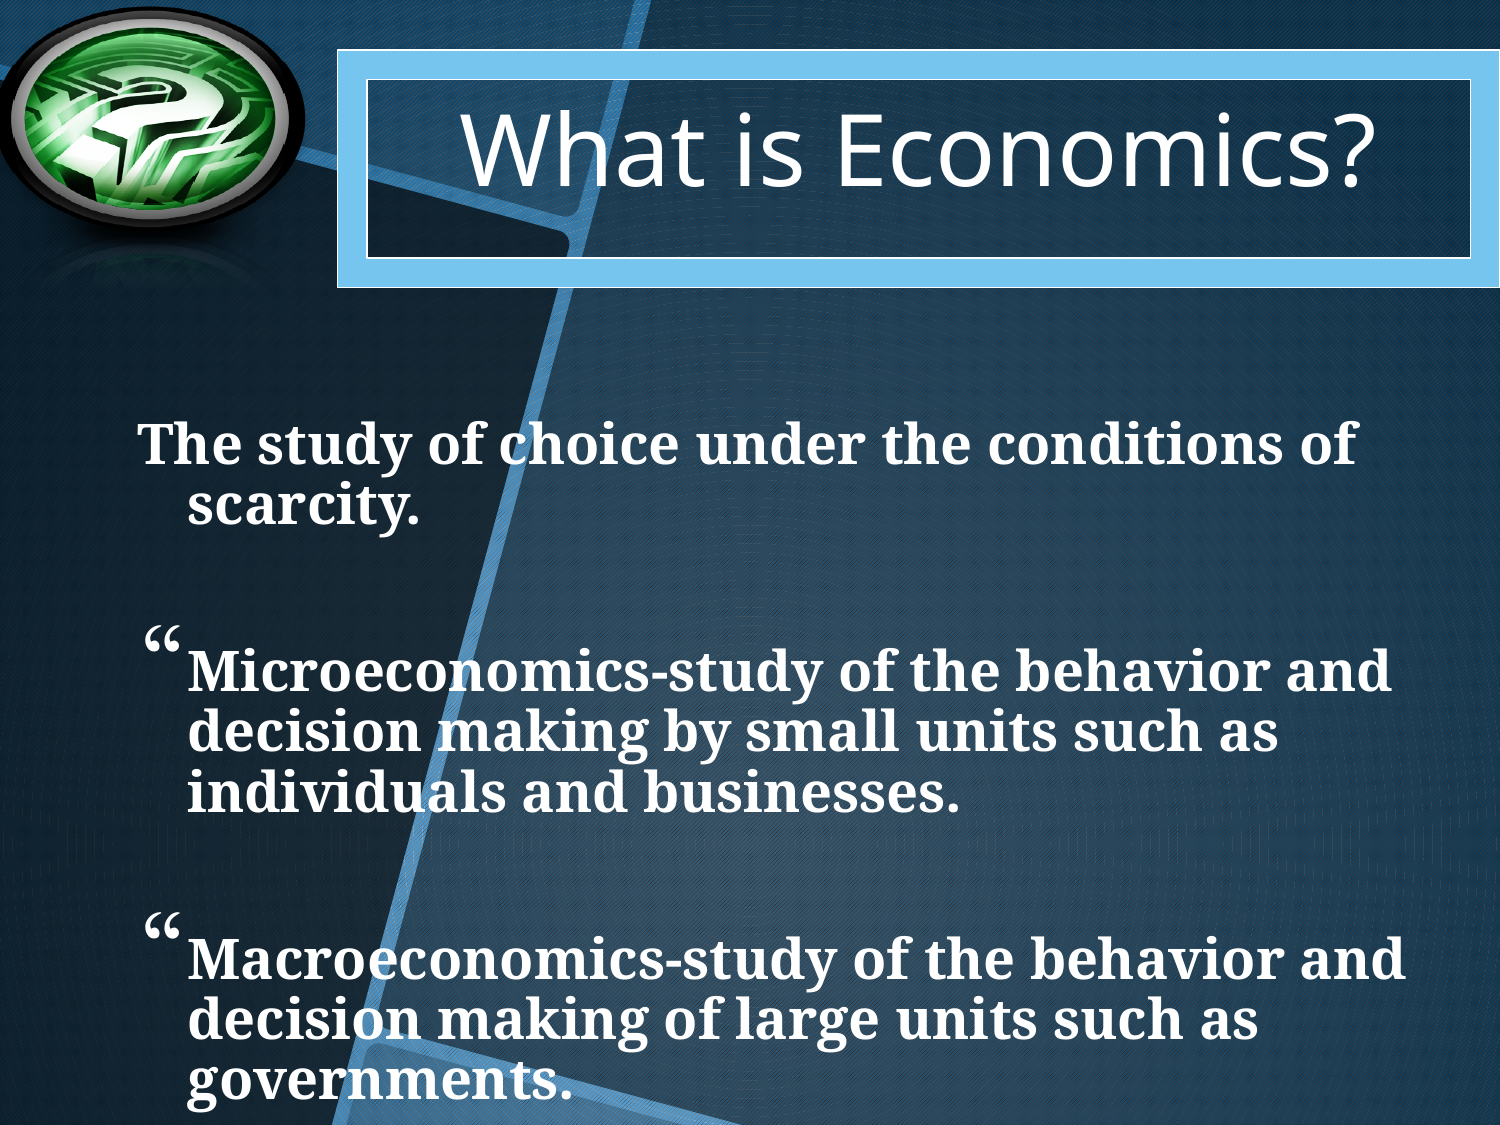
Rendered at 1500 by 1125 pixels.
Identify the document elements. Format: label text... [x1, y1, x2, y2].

list The study of choice under the conditions of scarcity. Microeconomics-study of the behavior and decision making by small units such as individuals and businesses. Macroeconomics-study of the behavior and decision making of large units such as governments. [0, 324, 1500, 1125]
picture [0, 0, 376, 326]
text_box What is Economics? [384, 49, 1500, 288]
